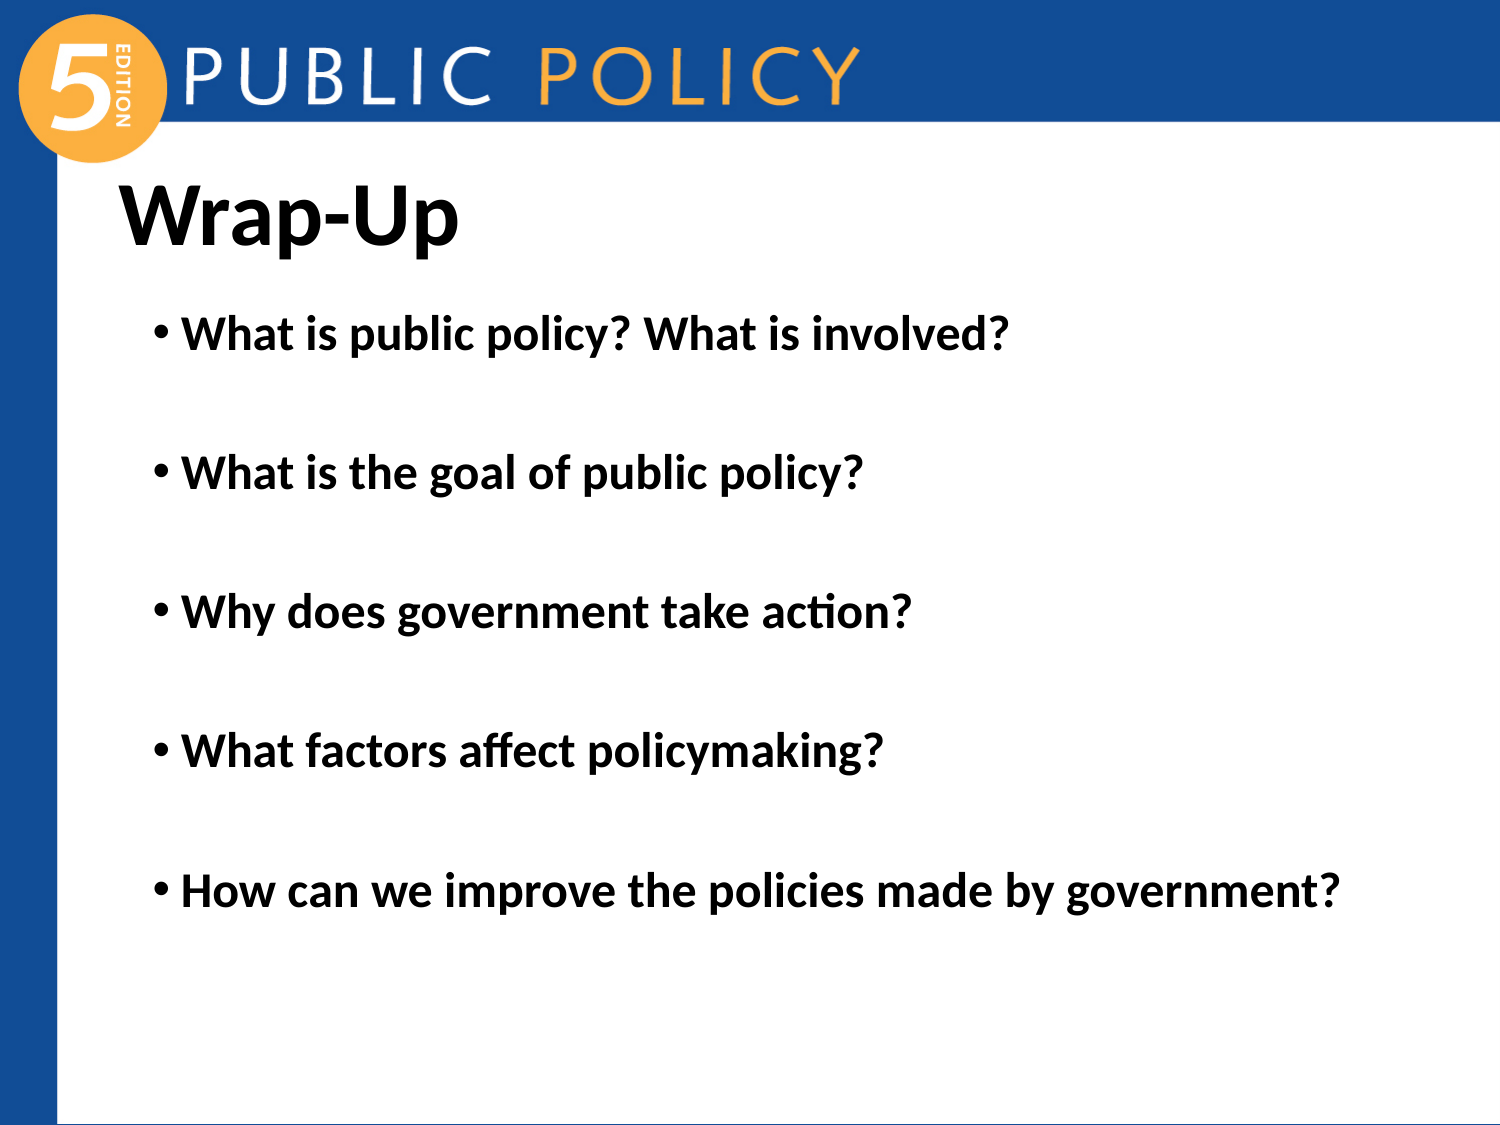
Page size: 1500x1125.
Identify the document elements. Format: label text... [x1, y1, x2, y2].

title Wrap-Up [103, 107, 1397, 325]
picture [0, 0, 1500, 1125]
list What is public policy? What is involved? What is the goal of public policy? Why does government take action? What factors affect policymaking? How can we improve the policies made by government? [137, 299, 1397, 1014]
